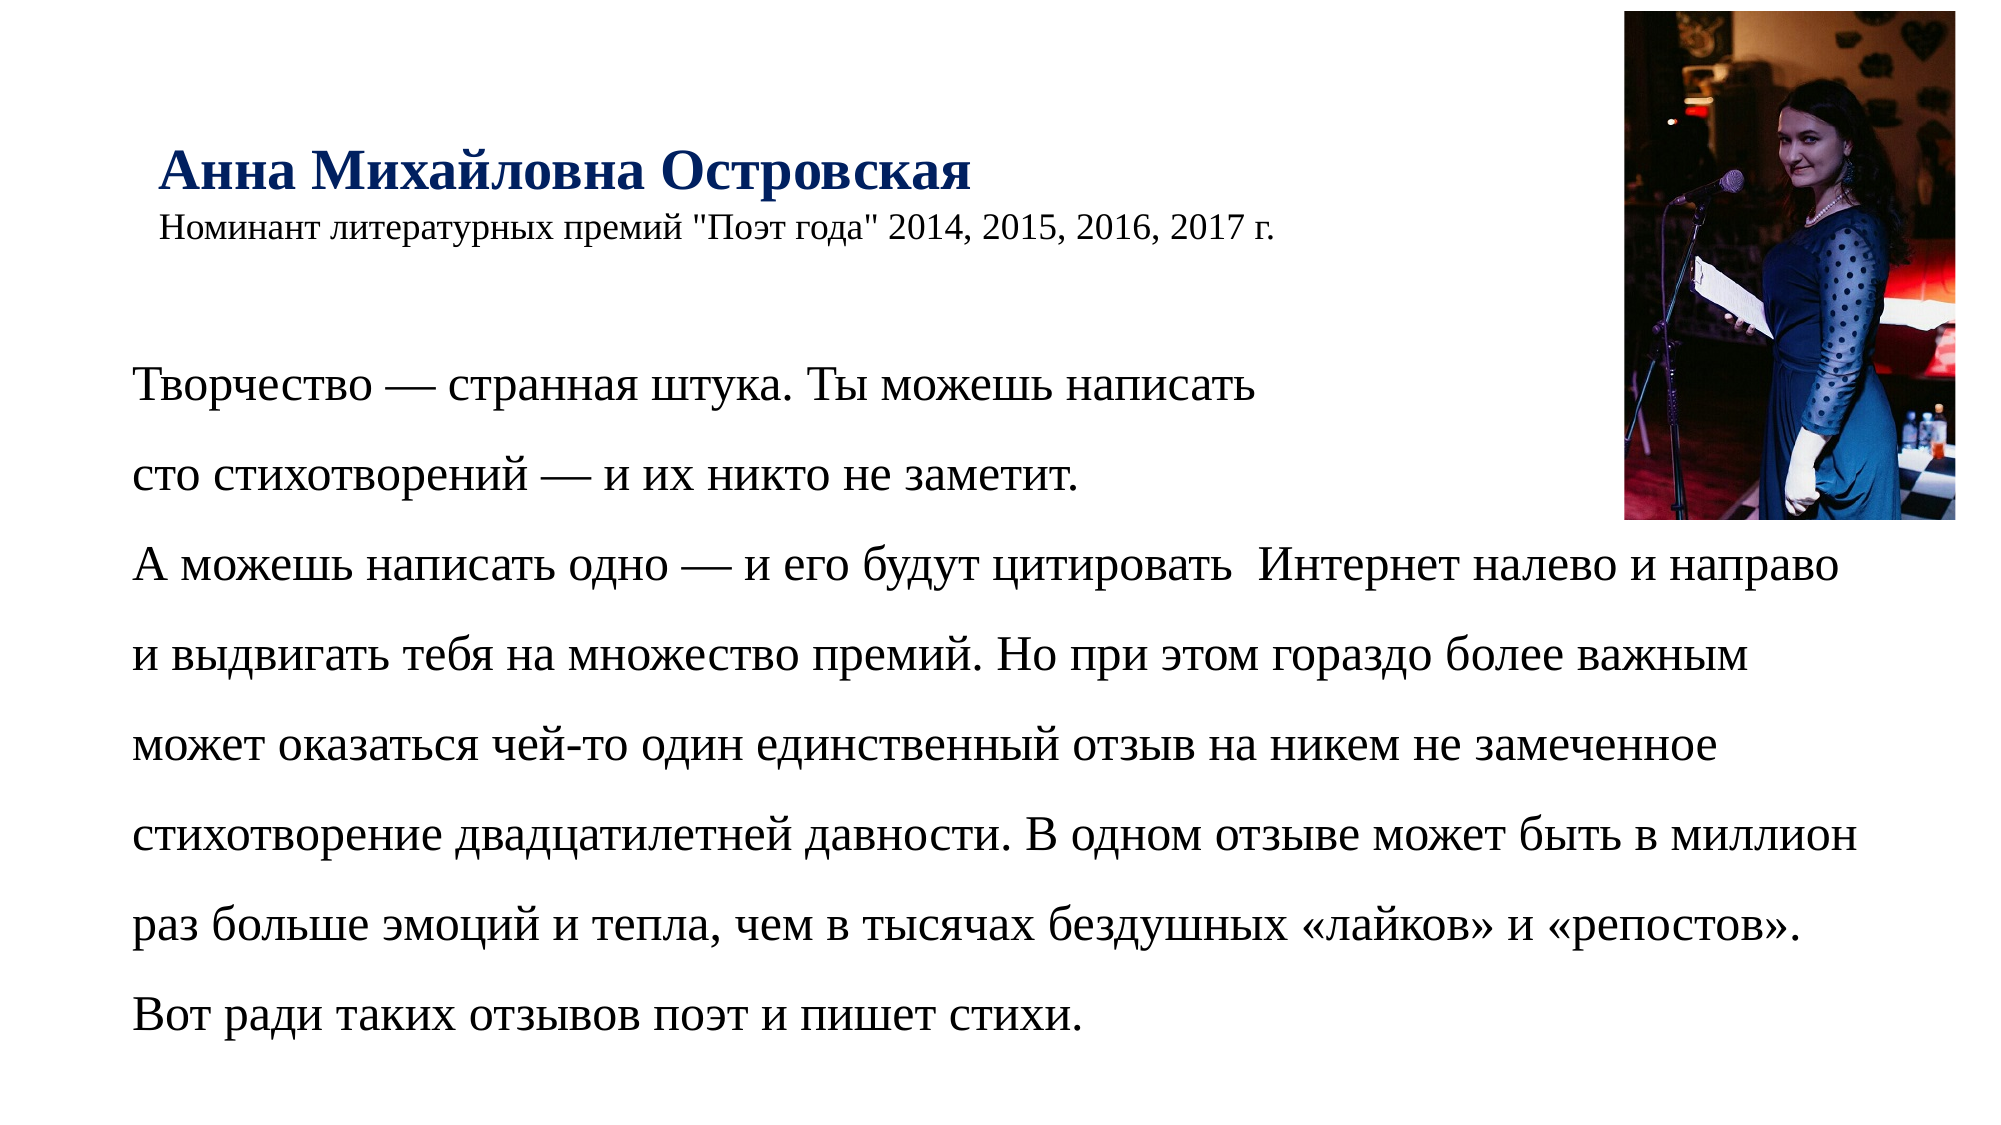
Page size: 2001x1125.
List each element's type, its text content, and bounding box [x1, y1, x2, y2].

text_box Анна Михайловна Островская Номинант литературных премий "Поэт года" 2014, 2015, 2016, 2017 г. [144, 124, 1292, 255]
text_box Творчество — странная штука. Ты можешь написать сто стихотворений — и их никто не заметит. А можешь написать одно — и его будут цитировать Интернет налево и направо и выдвигать тебя на множество премий. Но при этом гораздо более важным может оказаться чей-то один единственный отзыв на никем не замеченное стихотворение двадцатилетней давности. В одном отзыве может быть в миллион раз больше эмоций и тепла, чем в тысячах бездушных «лайков» и «репостов». Вот ради таких отзывов поэт и пишет стихи. [117, 313, 1883, 1116]
picture [1624, 11, 1956, 520]
